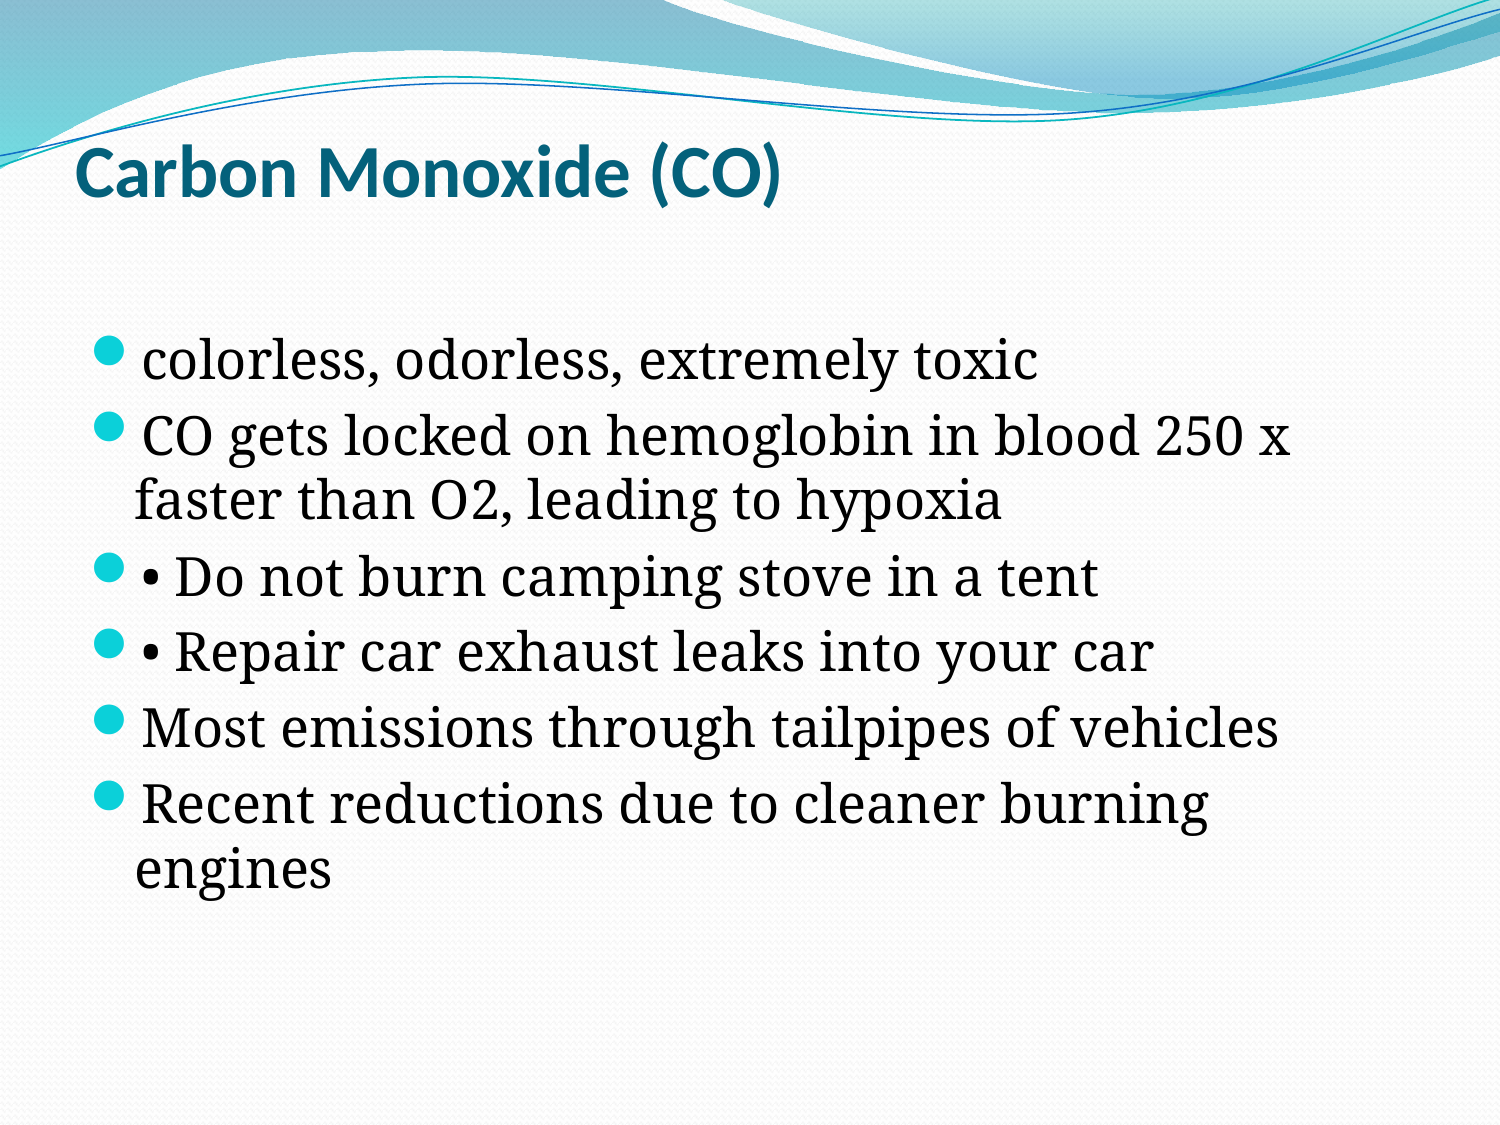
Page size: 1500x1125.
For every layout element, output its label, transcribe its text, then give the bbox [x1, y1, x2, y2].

list colorless, odorless, extremely toxic CO gets locked on hemoglobin in blood 250 x faster than O2, leading to hypoxia • Do not burn camping stove in a tent • Repair car exhaust leaks into your car Most emissions through tailpipes of vehicles Recent reductions due to cleaner burning engines [75, 317, 1425, 1038]
title Carbon Monoxide (CO) [75, 115, 1425, 303]
